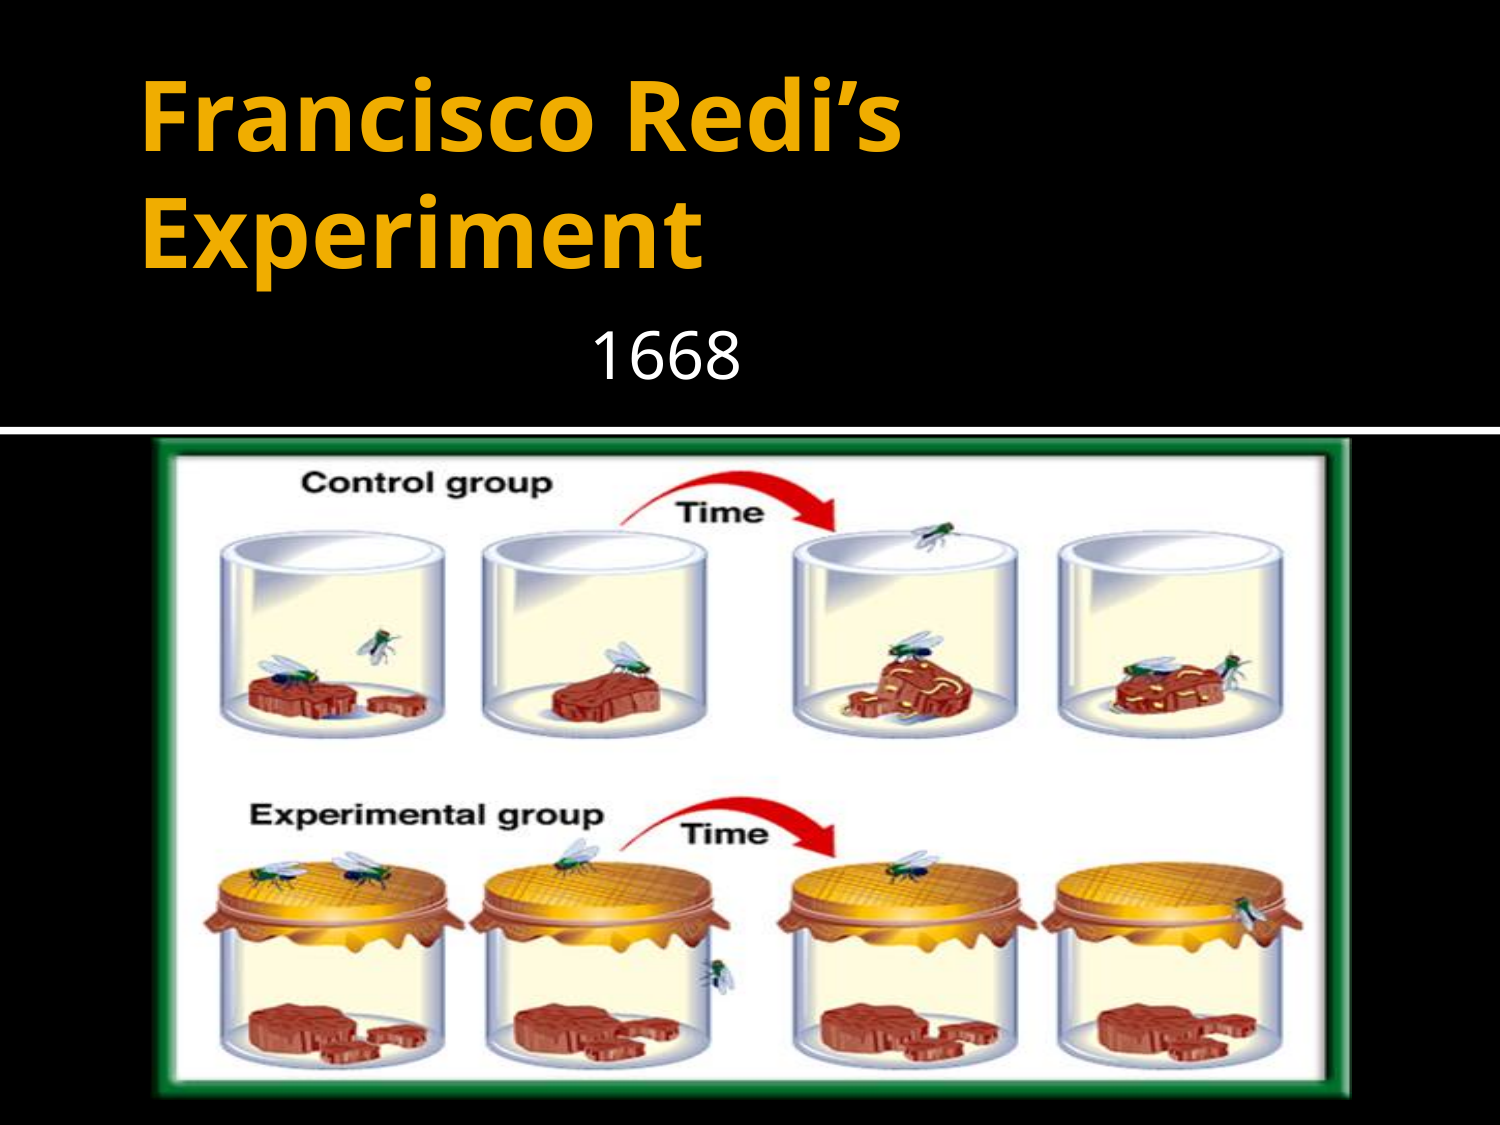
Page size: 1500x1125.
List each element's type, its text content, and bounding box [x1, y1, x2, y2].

list 1668 [0, 312, 1316, 425]
title Francisco Redi’s Experiment [123, 19, 1438, 288]
picture [149, 437, 1352, 1100]
